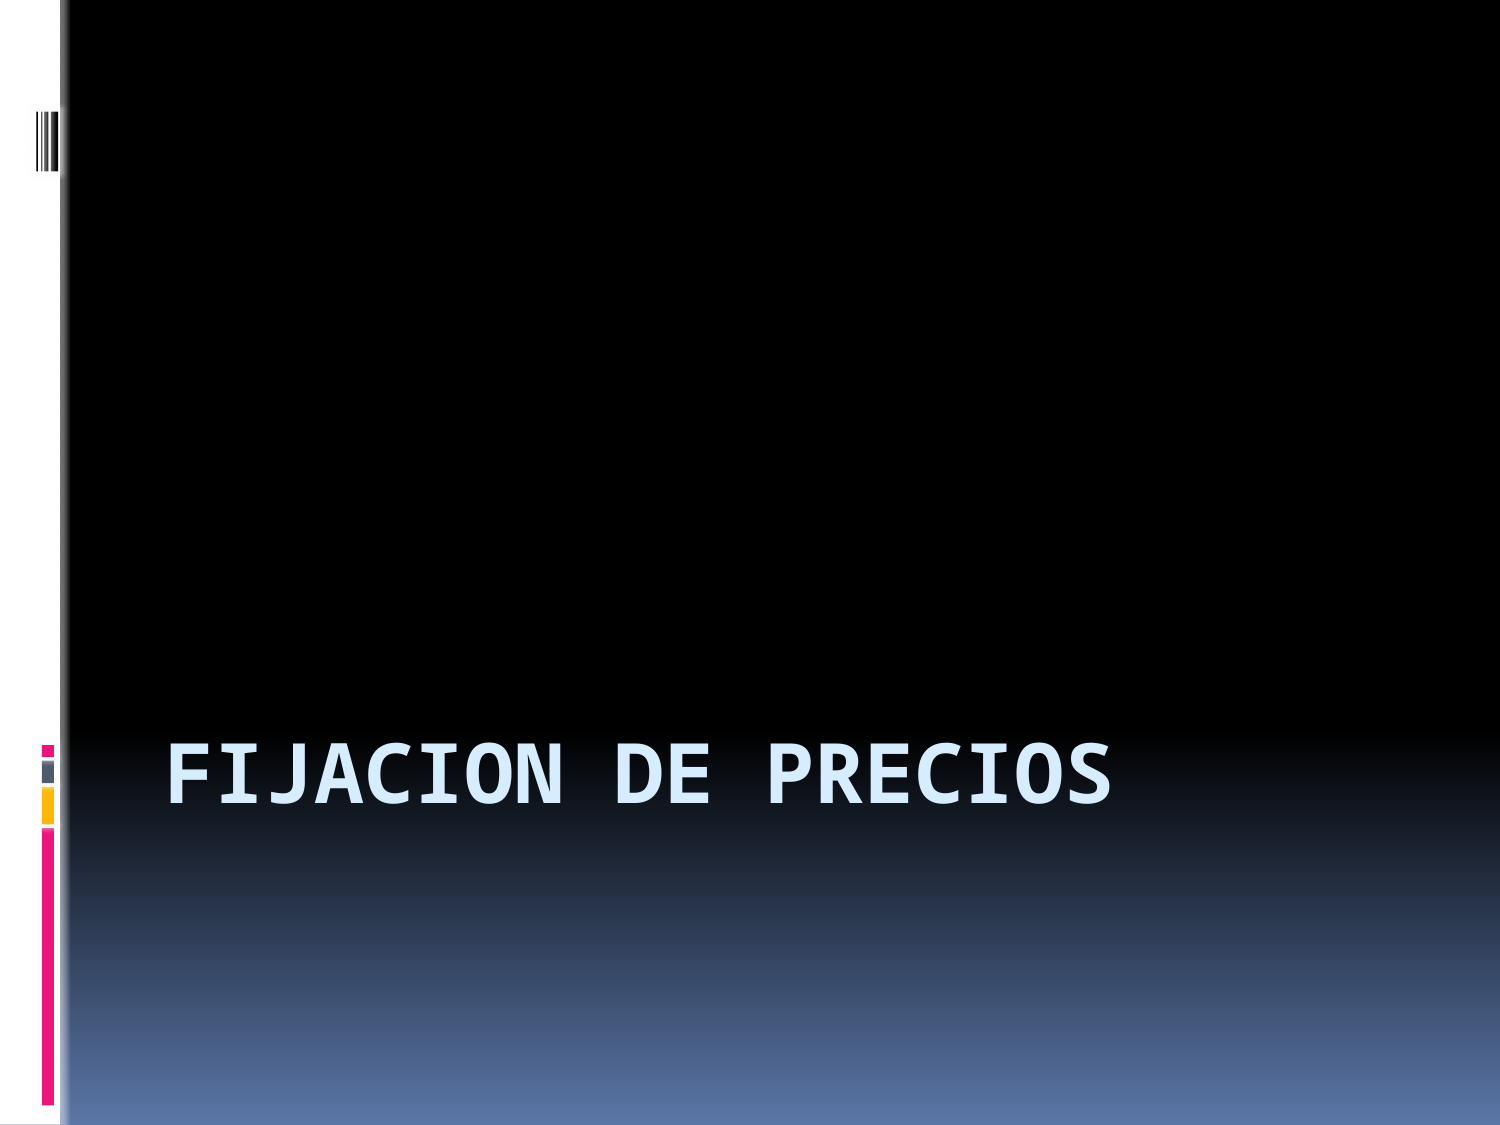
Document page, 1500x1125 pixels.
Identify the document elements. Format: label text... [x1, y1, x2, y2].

title FIJACION DE PRECIOS [150, 712, 1425, 1037]
